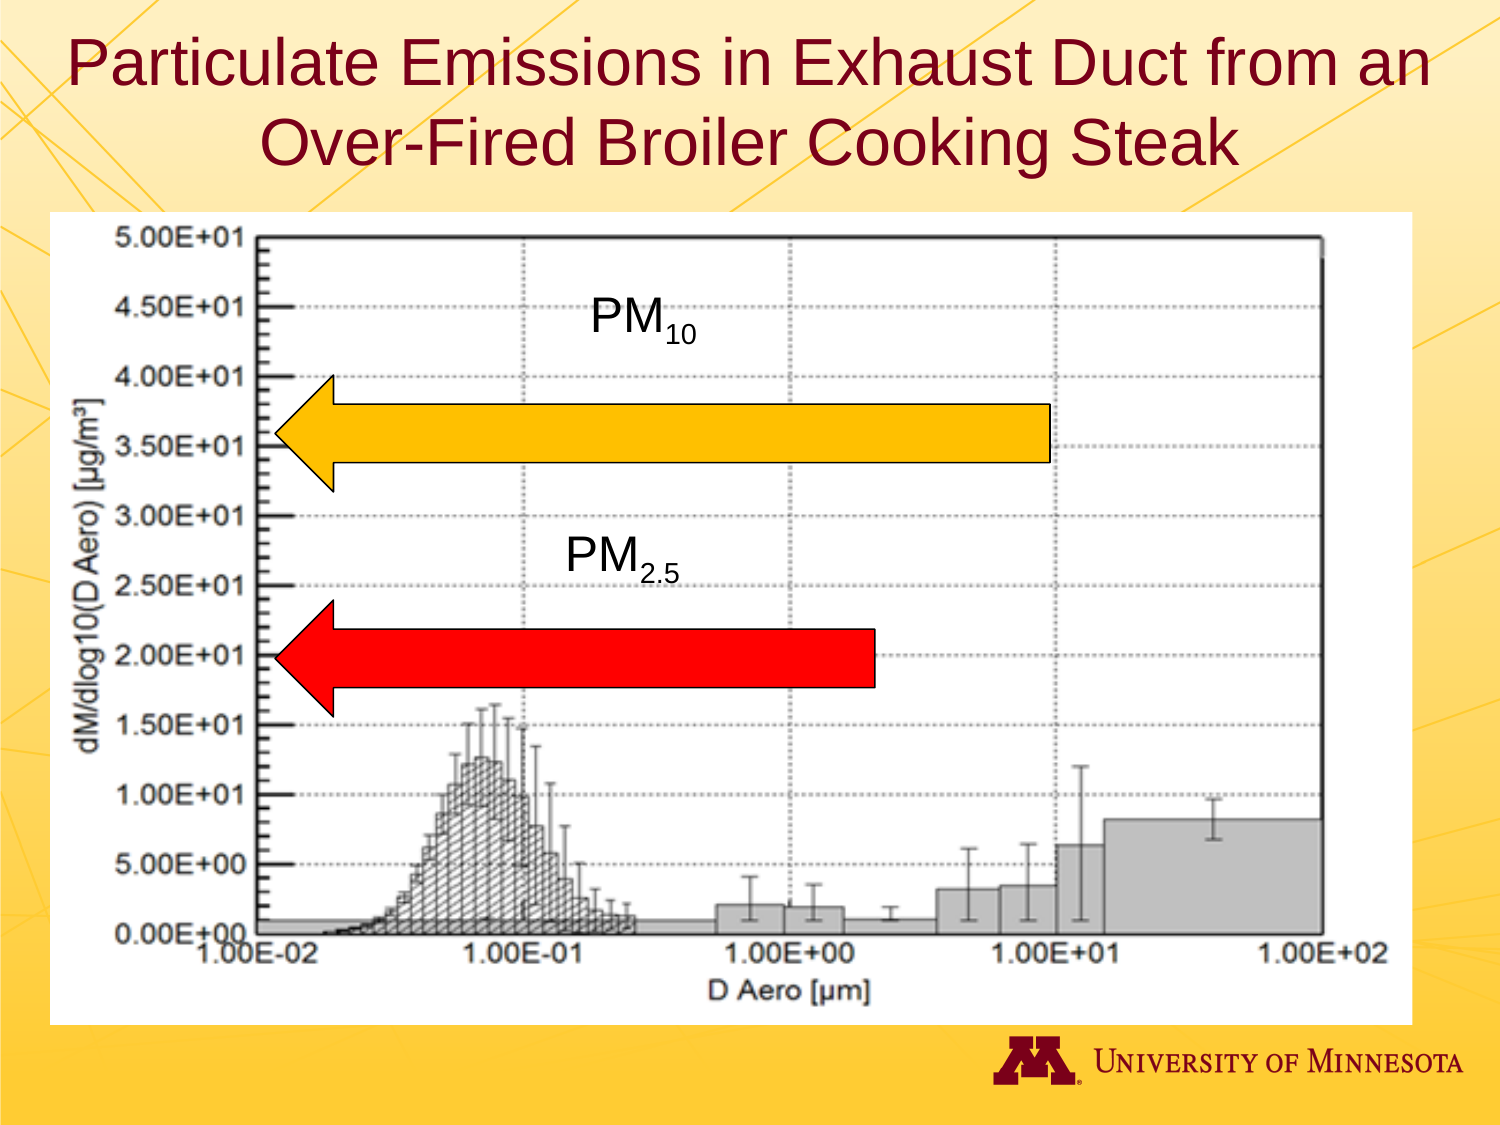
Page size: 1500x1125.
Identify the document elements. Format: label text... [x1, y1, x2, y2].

title Particulate Emissions in Exhaust Duct from an Over-Fired Broiler Cooking Steak [37, 37, 1463, 161]
picture [0, 0, 1500, 1125]
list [49, 212, 1413, 1026]
